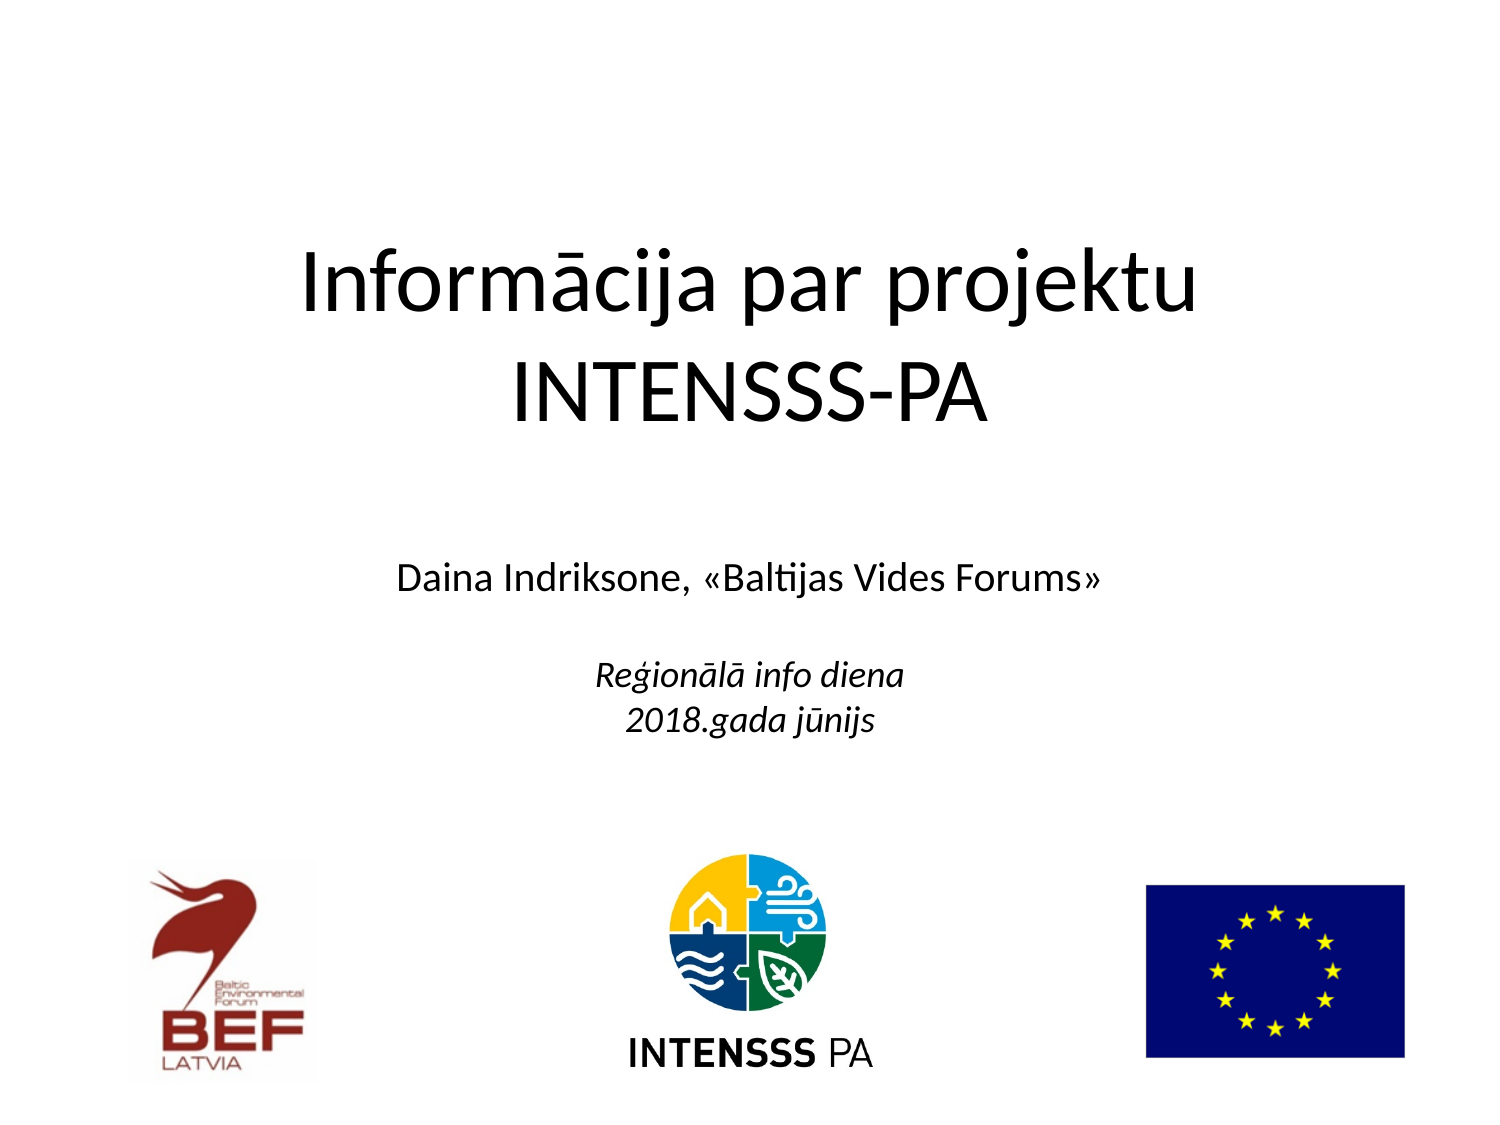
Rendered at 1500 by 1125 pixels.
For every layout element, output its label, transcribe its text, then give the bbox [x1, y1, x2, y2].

picture [127, 859, 317, 1084]
picture [1144, 883, 1406, 1060]
picture [620, 847, 880, 1093]
title Informācija par projektu INTENSSS-PA Daina Indriksone, «Baltijas Vides Forums» Reģionālā info diena 2018.gada jūnijs [112, 208, 1388, 752]
